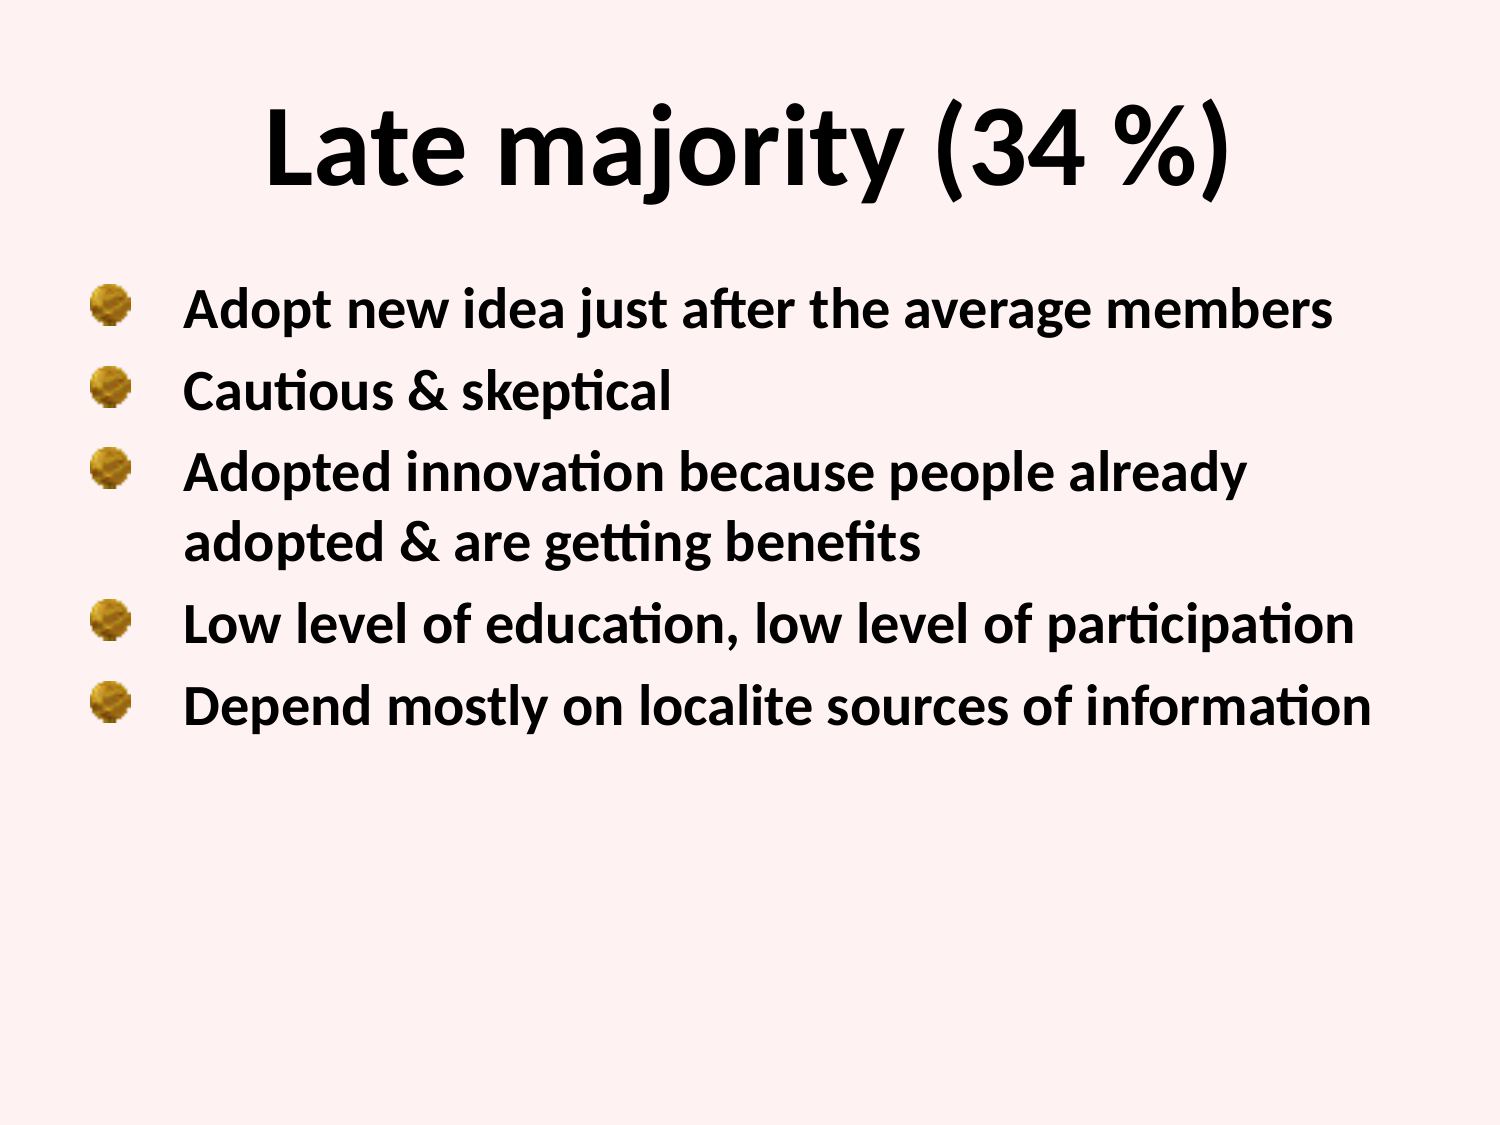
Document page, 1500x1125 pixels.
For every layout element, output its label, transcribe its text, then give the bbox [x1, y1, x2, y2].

picture [90, 599, 131, 641]
picture [90, 366, 131, 408]
list Adopt new idea just after the average members Cautious & skeptical Adopted innovation because people already adopted & are getting benefits Low level of education, low level of participation Depend mostly on localite sources of information [75, 262, 1425, 1005]
picture [90, 681, 131, 723]
picture [90, 447, 131, 489]
picture [90, 284, 131, 326]
title Late majority (34 %) [75, 45, 1425, 233]
